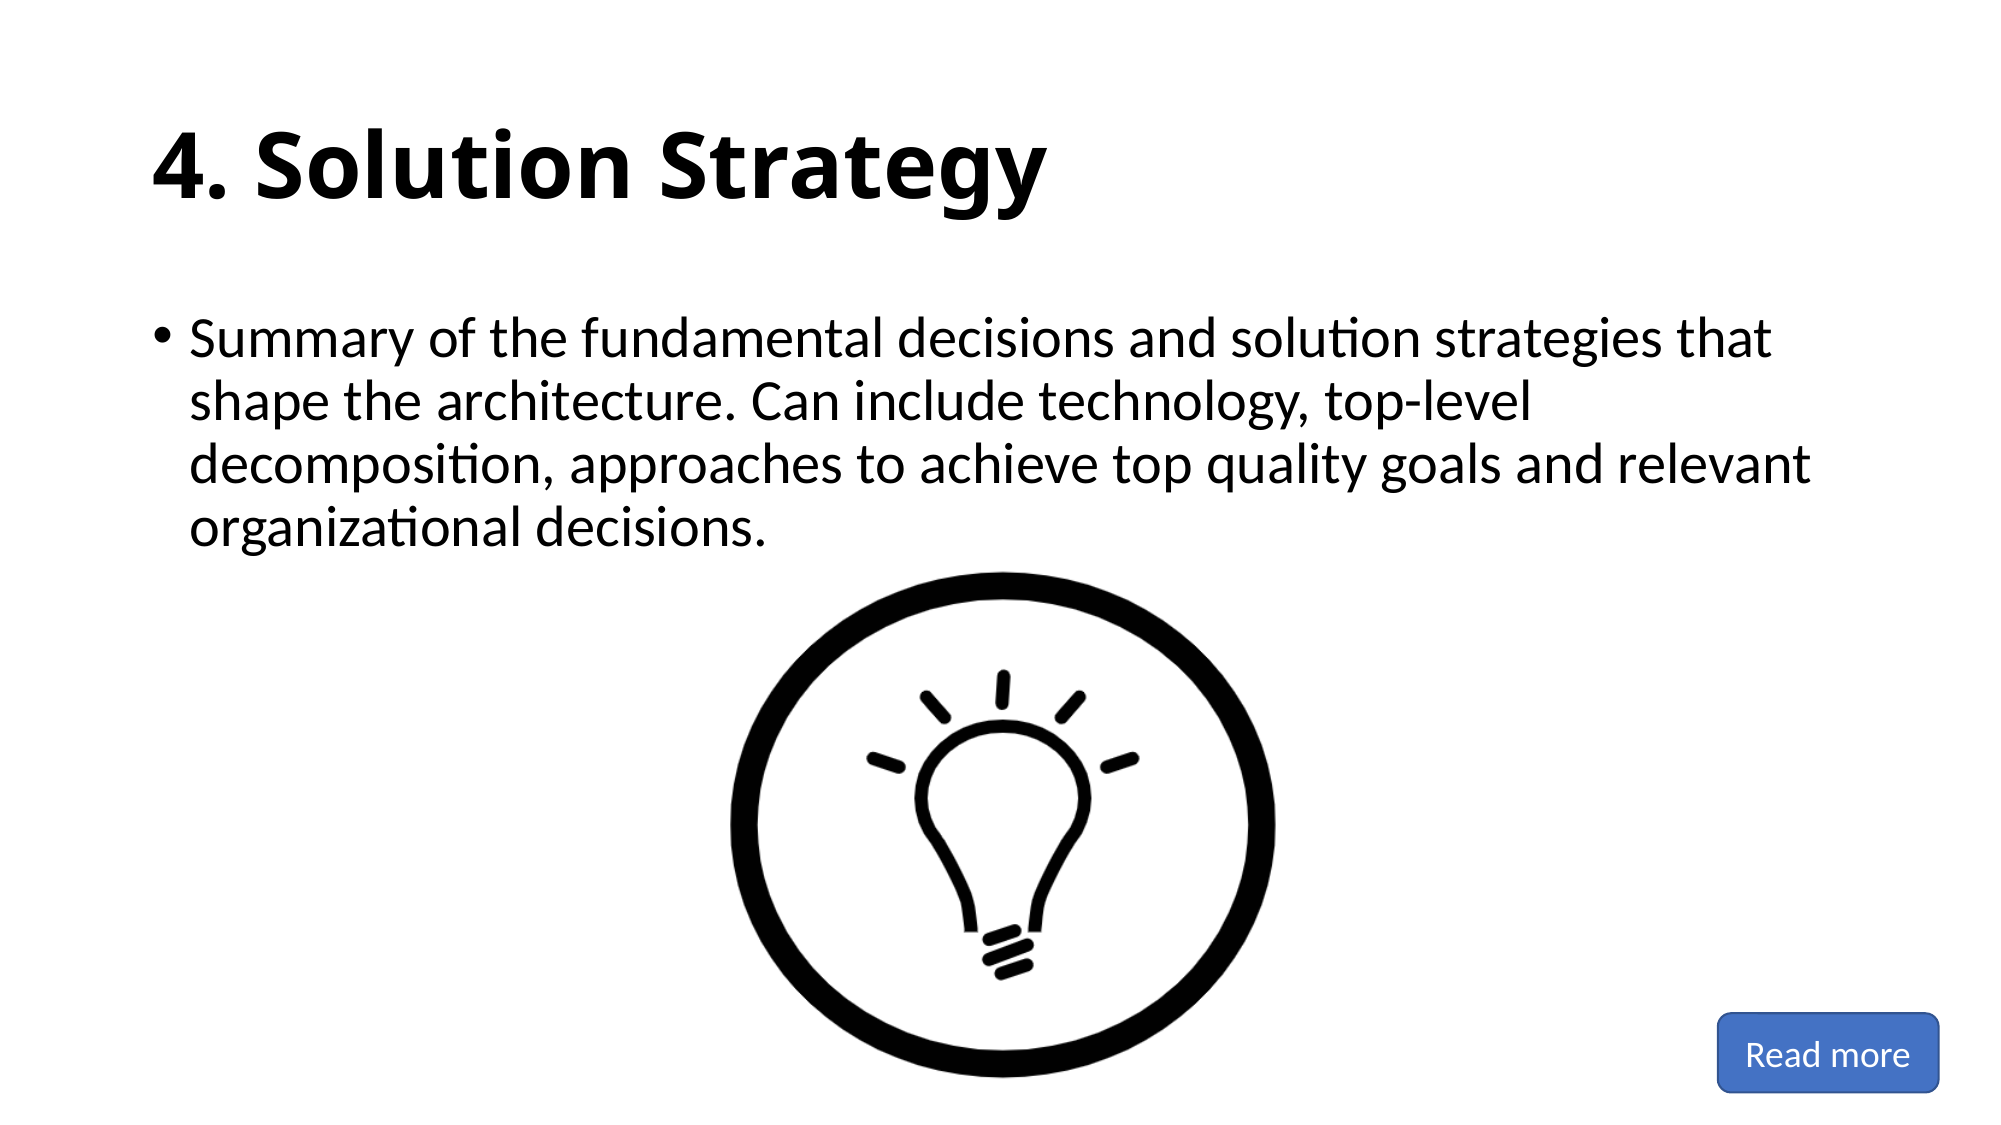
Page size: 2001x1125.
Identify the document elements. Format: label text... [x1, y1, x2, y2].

text_box Read more [1716, 1012, 1940, 1094]
picture [711, 562, 1289, 1088]
list Summary of the fundamental decisions and solution strategies that shape the architecture. Can include technology, top-level decomposition, approaches to achieve top quality goals and relevant organizational decisions. [137, 299, 1863, 1014]
title 4. Solution Strategy [137, 59, 1863, 278]
